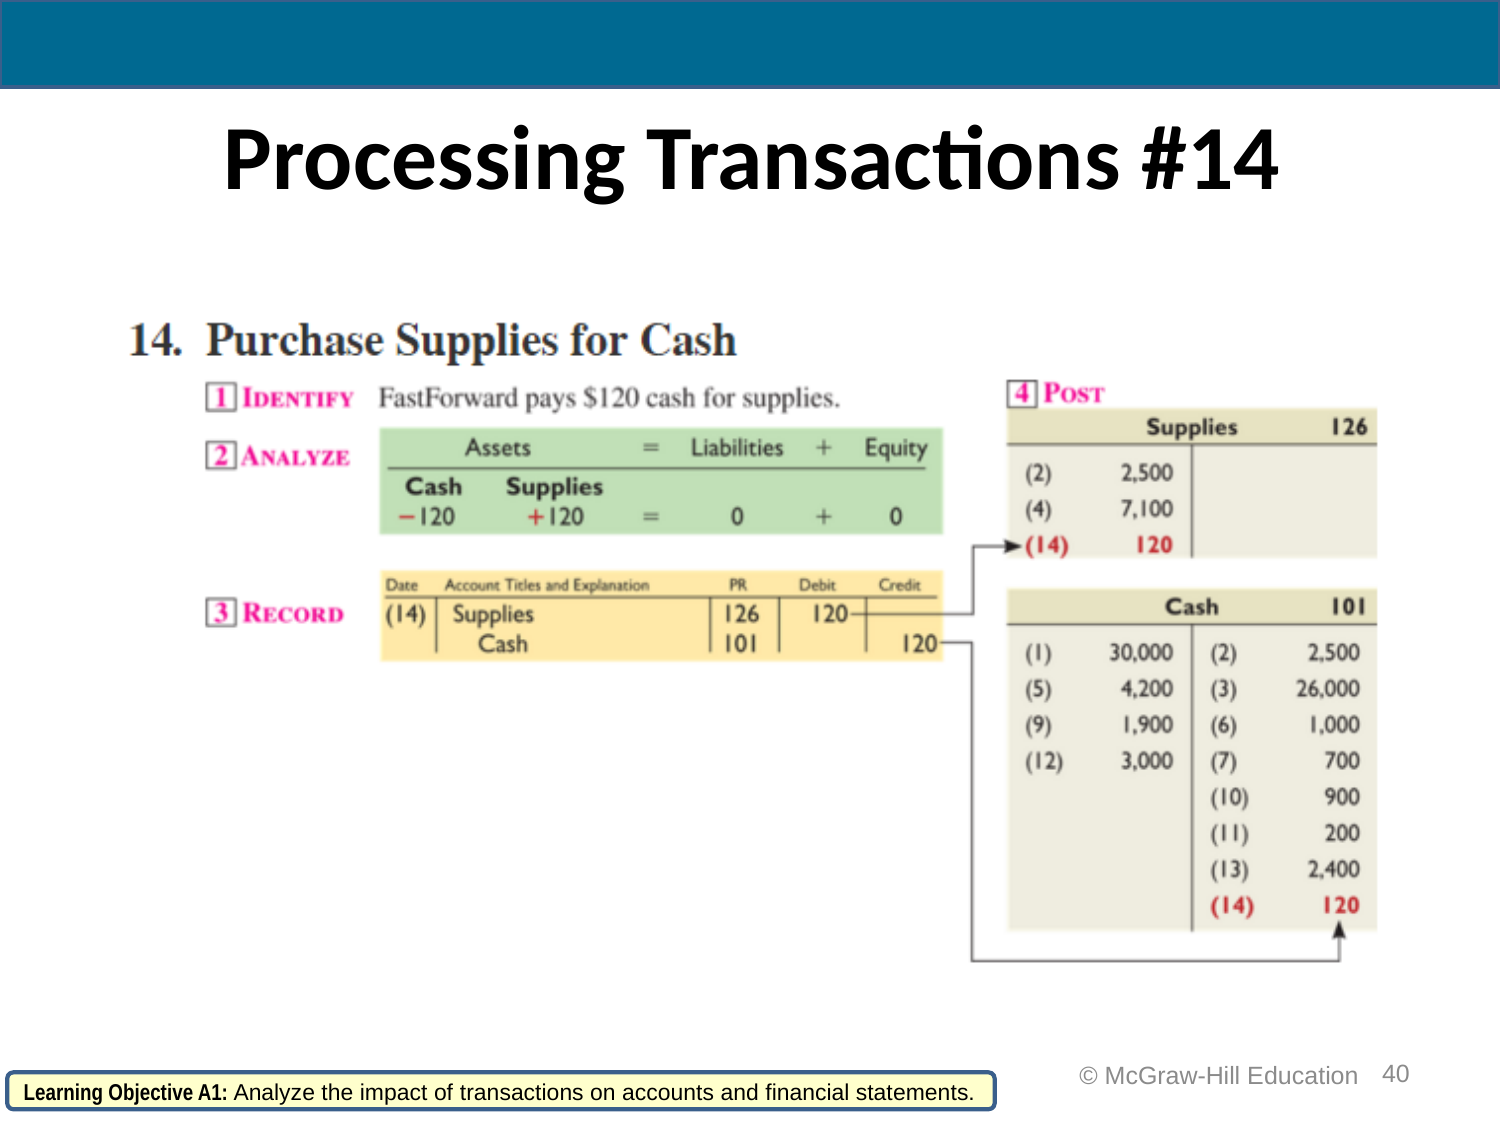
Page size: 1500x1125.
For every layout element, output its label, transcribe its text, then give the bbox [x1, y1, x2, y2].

title Processing Transactions #14 [77, 89, 1428, 247]
slide_number 40 [1074, 1042, 1425, 1103]
text_box [0, 0, 1500, 89]
picture [75, 287, 1451, 982]
text_box © McGraw-Hill Education [1057, 1052, 1413, 1090]
text_box Learning Objective A1: Analyze the impact of transactions on accounts and financial statements. [7, 1072, 995, 1110]
